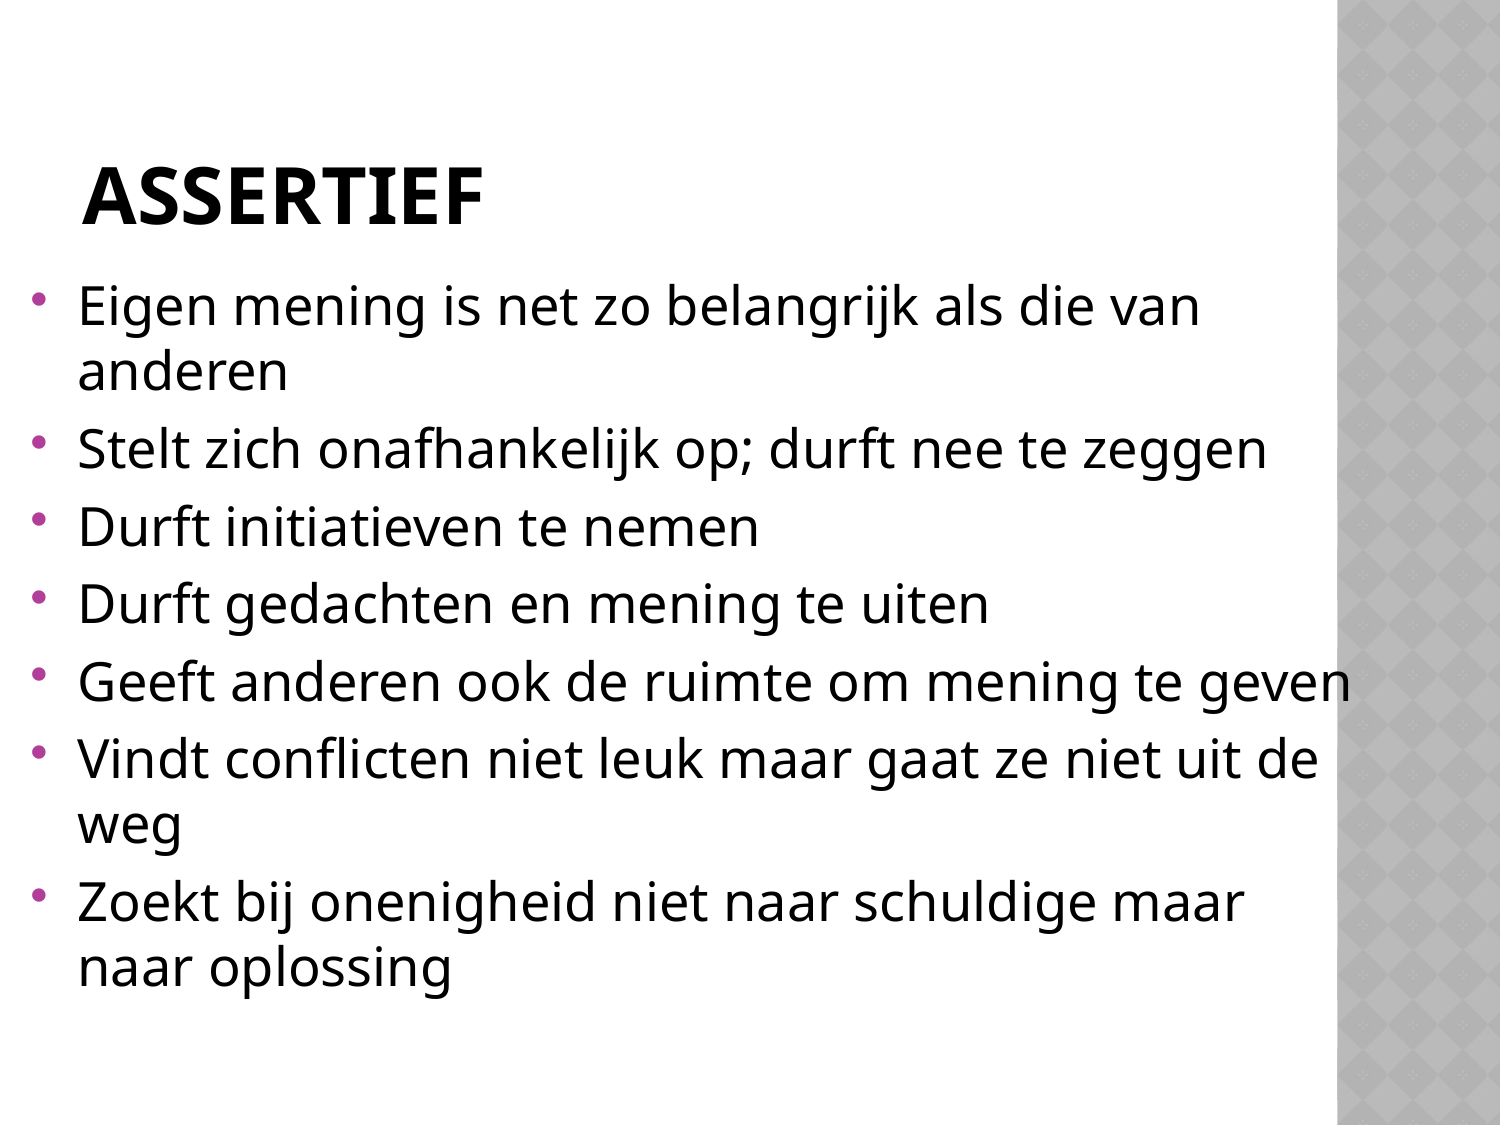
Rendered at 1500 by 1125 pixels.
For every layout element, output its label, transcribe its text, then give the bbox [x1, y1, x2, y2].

title assertief [75, 52, 1263, 240]
list Eigen mening is net zo belangrijk als die van anderen Stelt zich onafhankelijk op; durft nee te zeggen Durft initiatieven te nemen Durft gedachten en mening te uiten Geeft anderen ook de ruimte om mening te geven Vindt conflicten niet leuk maar gaat ze niet uit de weg Zoekt bij onenigheid niet naar schuldige maar naar oplossing [17, 264, 1378, 1059]
